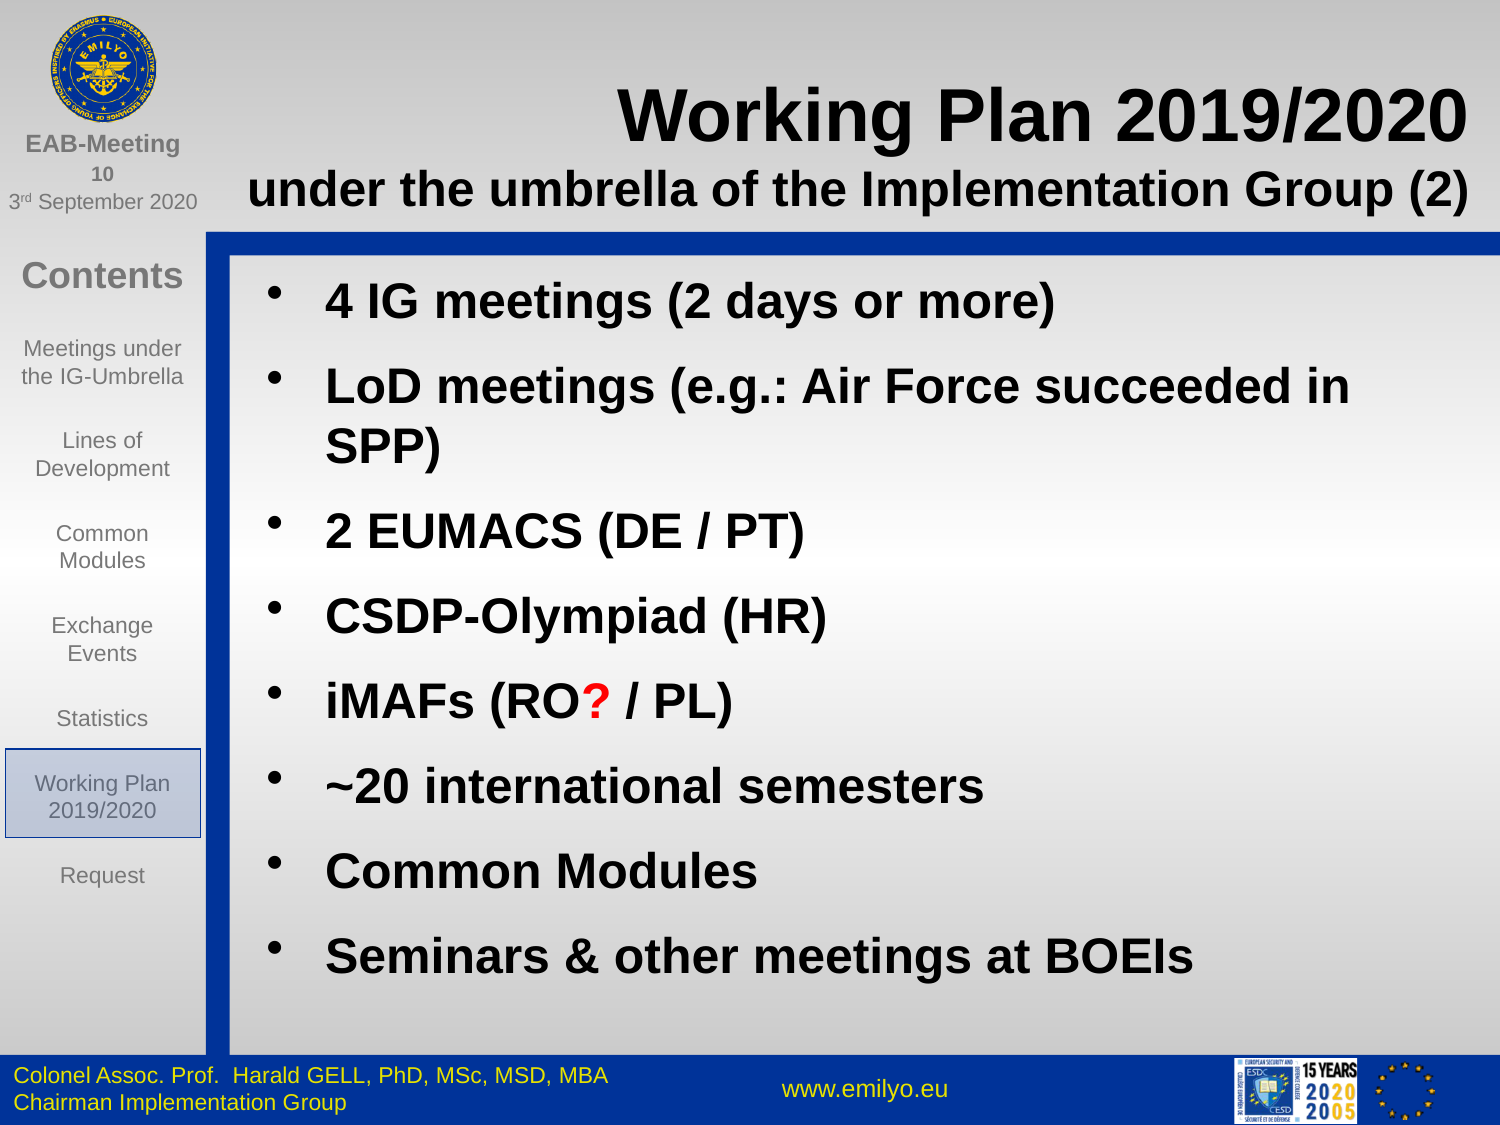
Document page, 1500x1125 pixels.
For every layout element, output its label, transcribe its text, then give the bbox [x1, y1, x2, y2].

picture [50, 14, 157, 123]
title Working Plan 2019/2020 under the umbrella of the Implementation Group (2) [207, 28, 1471, 217]
picture [1374, 1060, 1435, 1120]
text_box [5, 749, 201, 838]
list 4 IG meetings (2 days or more) LoD meetings (e.g.: Air Force succeeded in SPP) 2 EUMACS (DE / PT) CSDP-Olympiad (HR) iMAFs (RO? / PL) ~20 international semesters Common Modules Seminars & other meetings at BOEIs [266, 262, 1466, 1047]
picture [1234, 1058, 1358, 1124]
